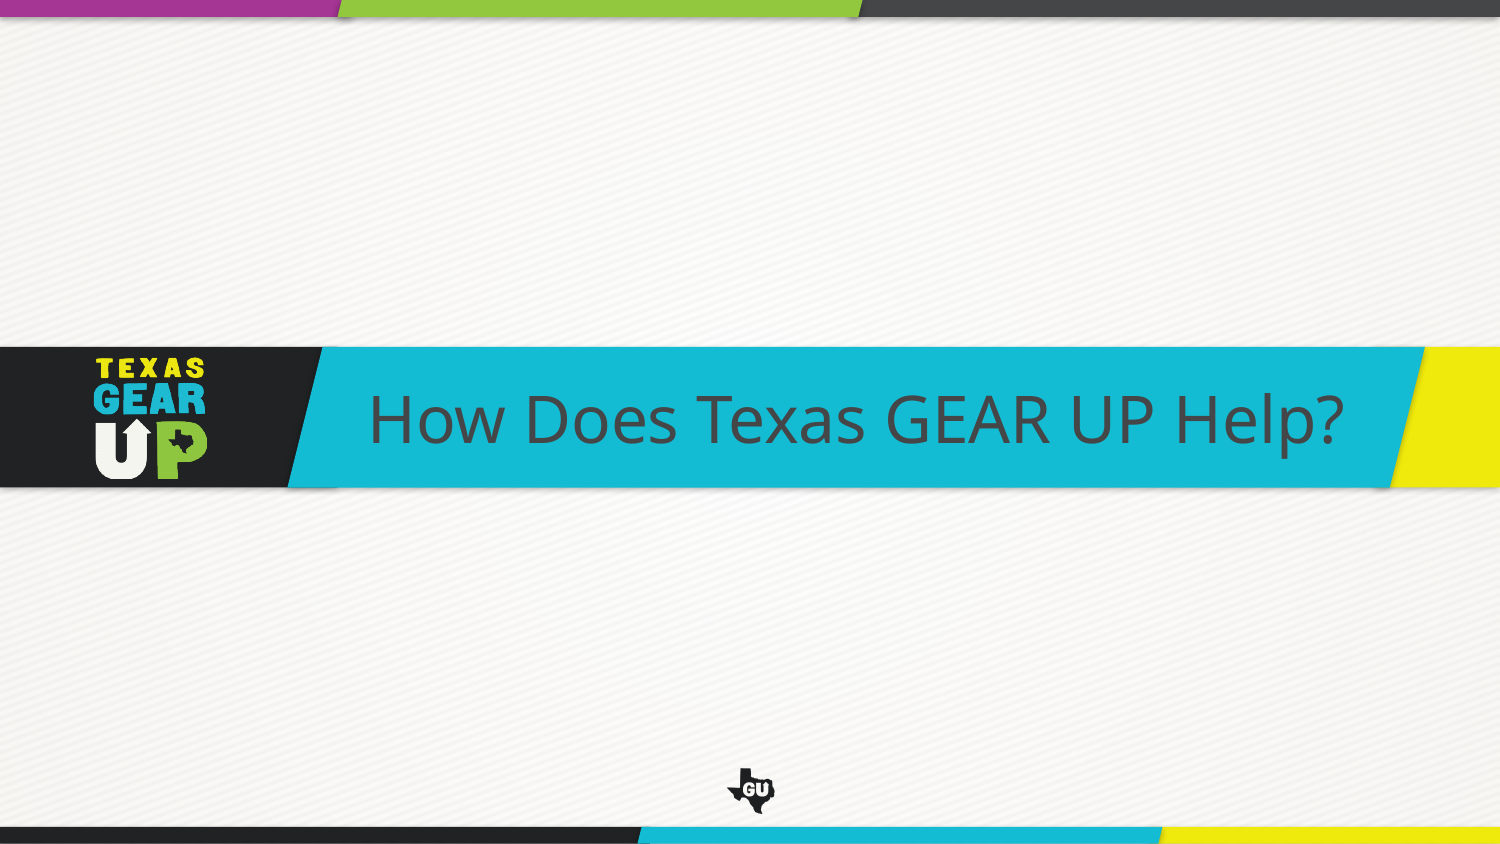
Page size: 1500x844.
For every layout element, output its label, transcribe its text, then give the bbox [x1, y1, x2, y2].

text_box How Does Texas GEAR UP Help? [337, 346, 1375, 488]
